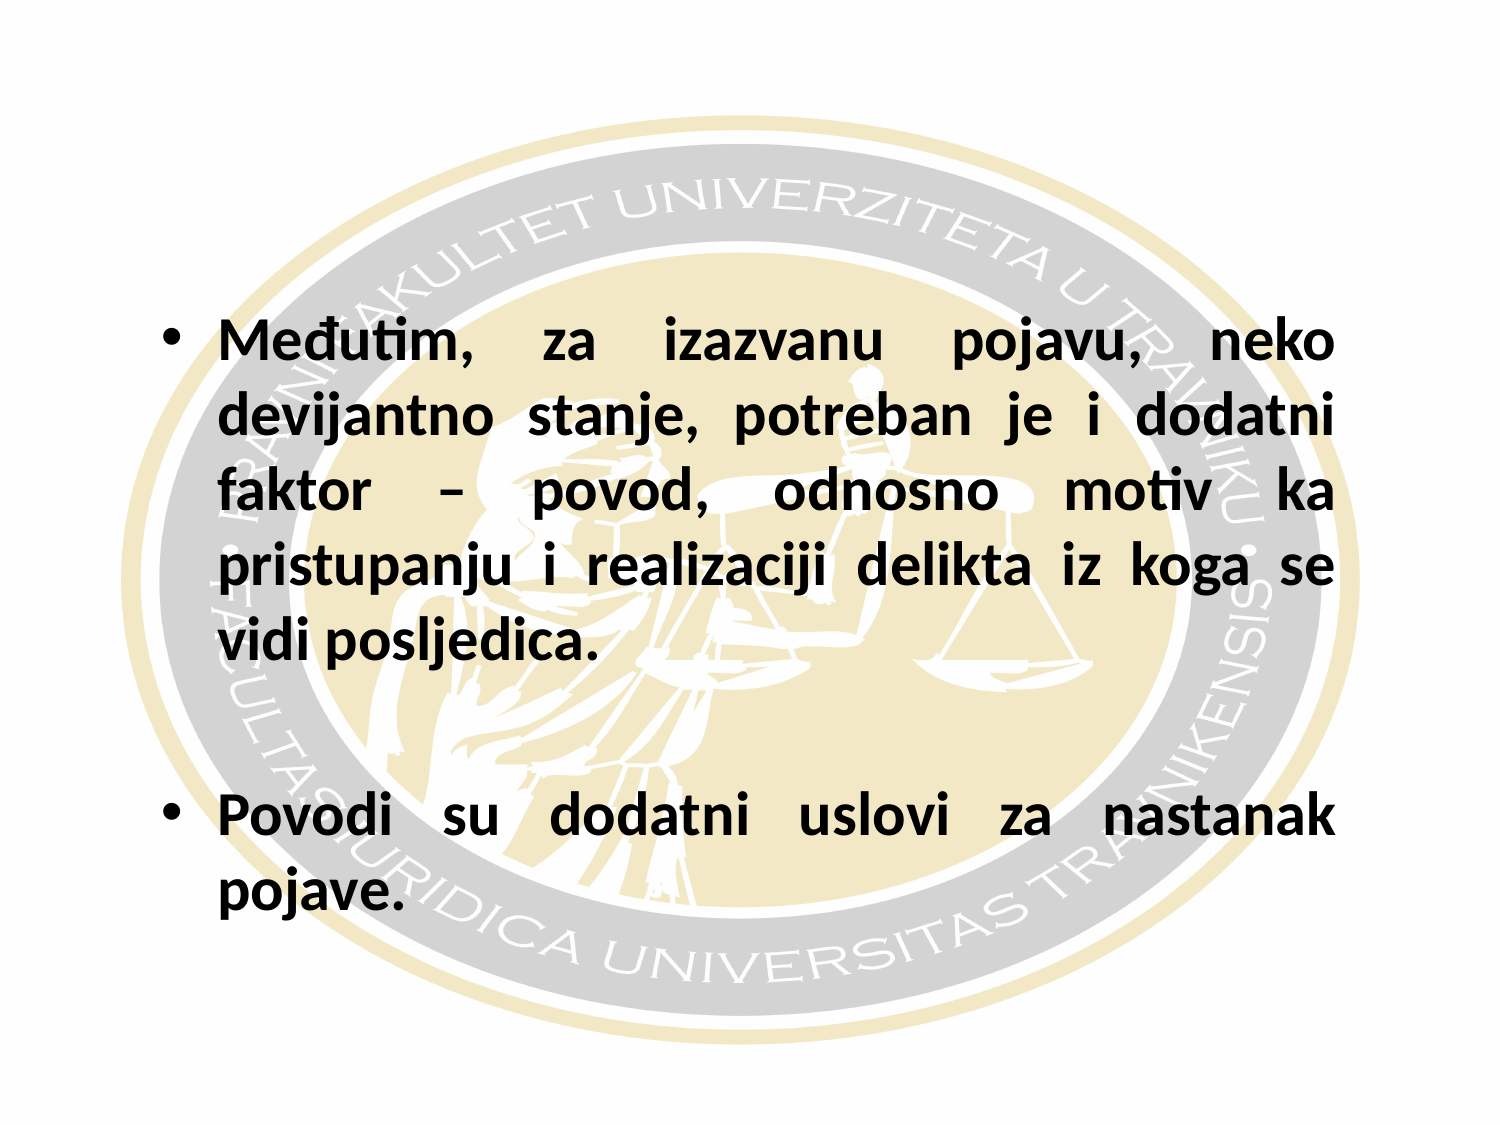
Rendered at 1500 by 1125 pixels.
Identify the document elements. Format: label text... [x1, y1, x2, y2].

list Međutim, za izazvanu pojavu, neko devijantno stanje, potreban je i dodatni faktor – povod, odnosno motiv ka pristupanju i realizaciji delikta iz koga se vidi posljedica. Povodi su dodatni uslovi za nastanak pojave. [145, 290, 1353, 998]
